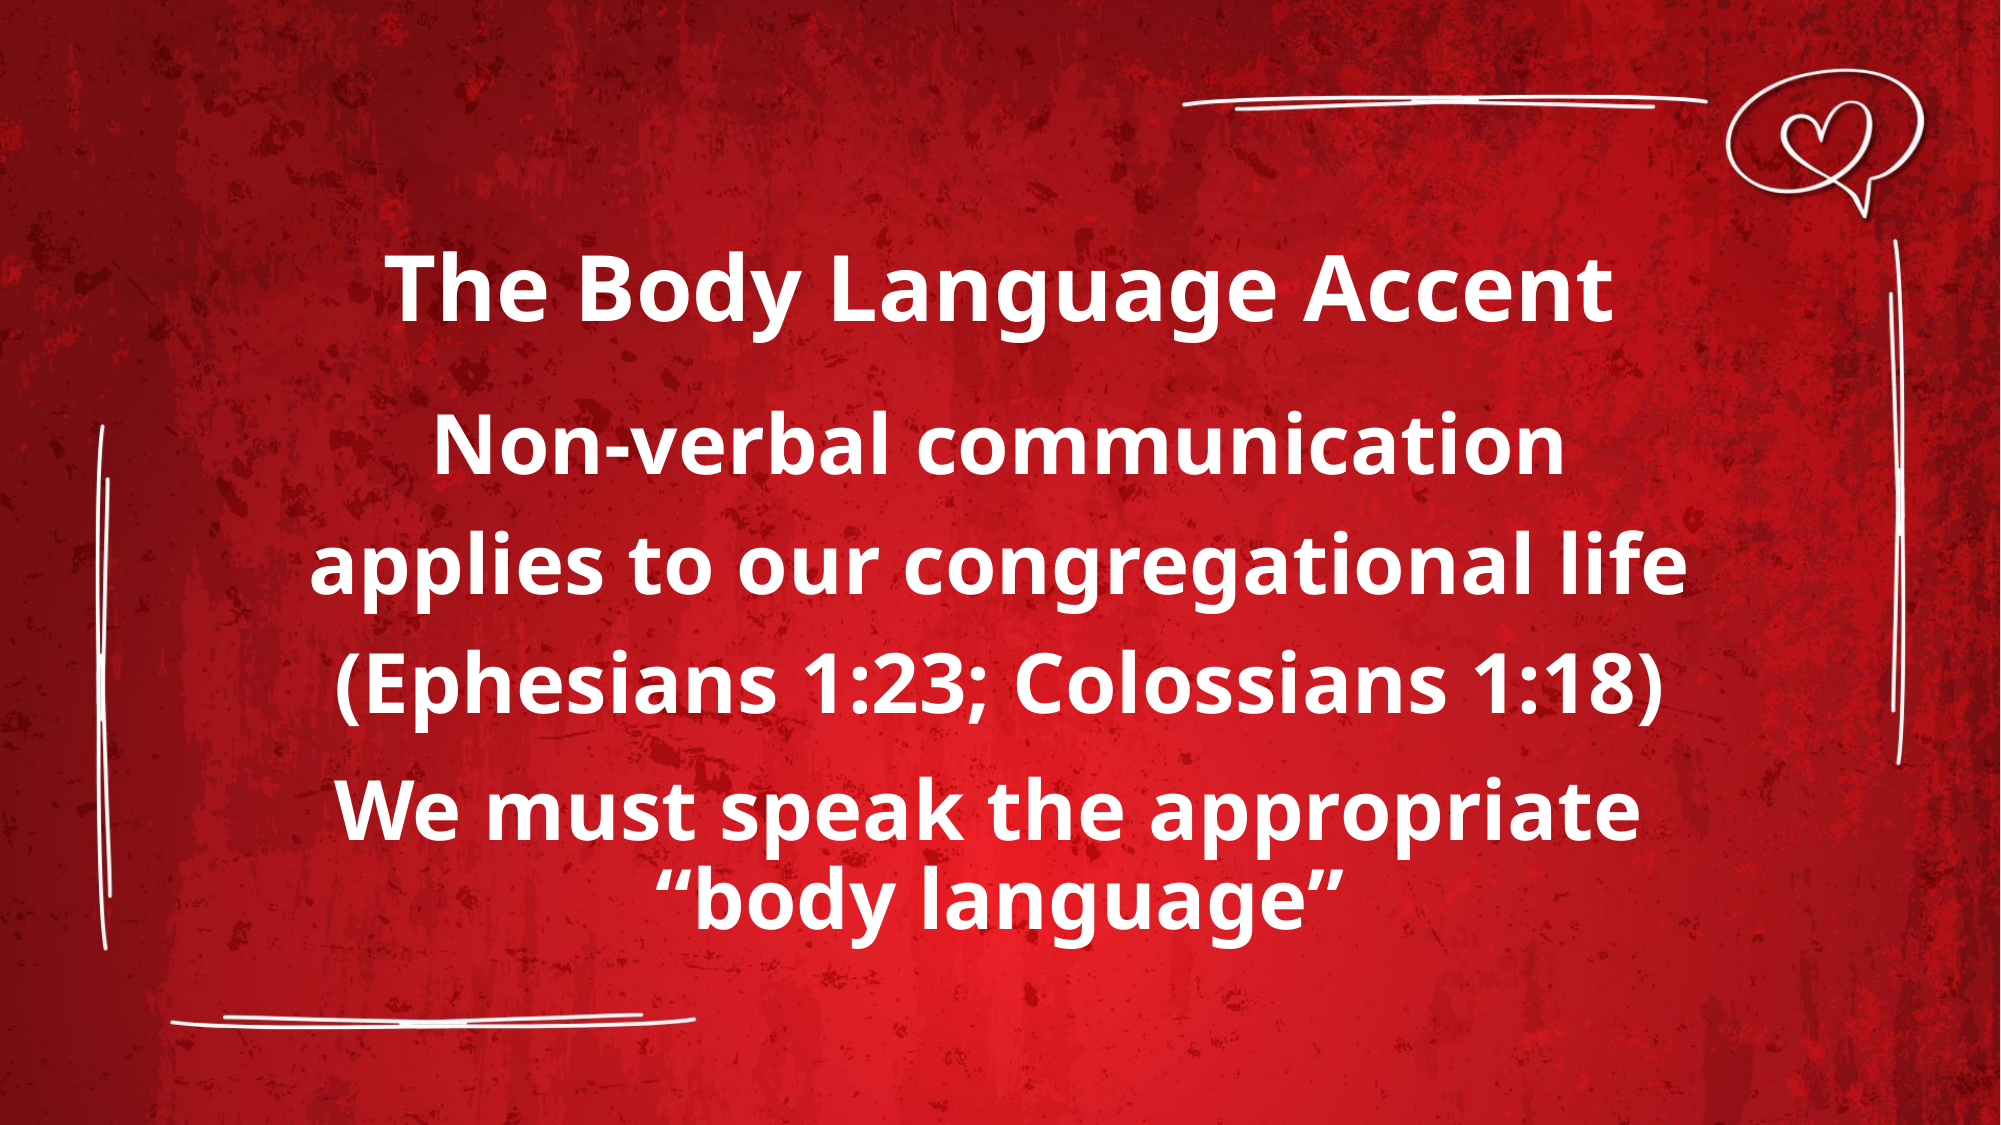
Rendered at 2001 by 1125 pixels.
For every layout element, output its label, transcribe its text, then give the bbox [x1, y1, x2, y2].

picture [0, 0, 2001, 1125]
list Non-verbal communication applies to our congregational life (Ephesians 1:23; Colossians 1:18) We must speak the appropriate “body language” [277, 349, 1723, 986]
title The Body Language Accent [277, 206, 1723, 349]
